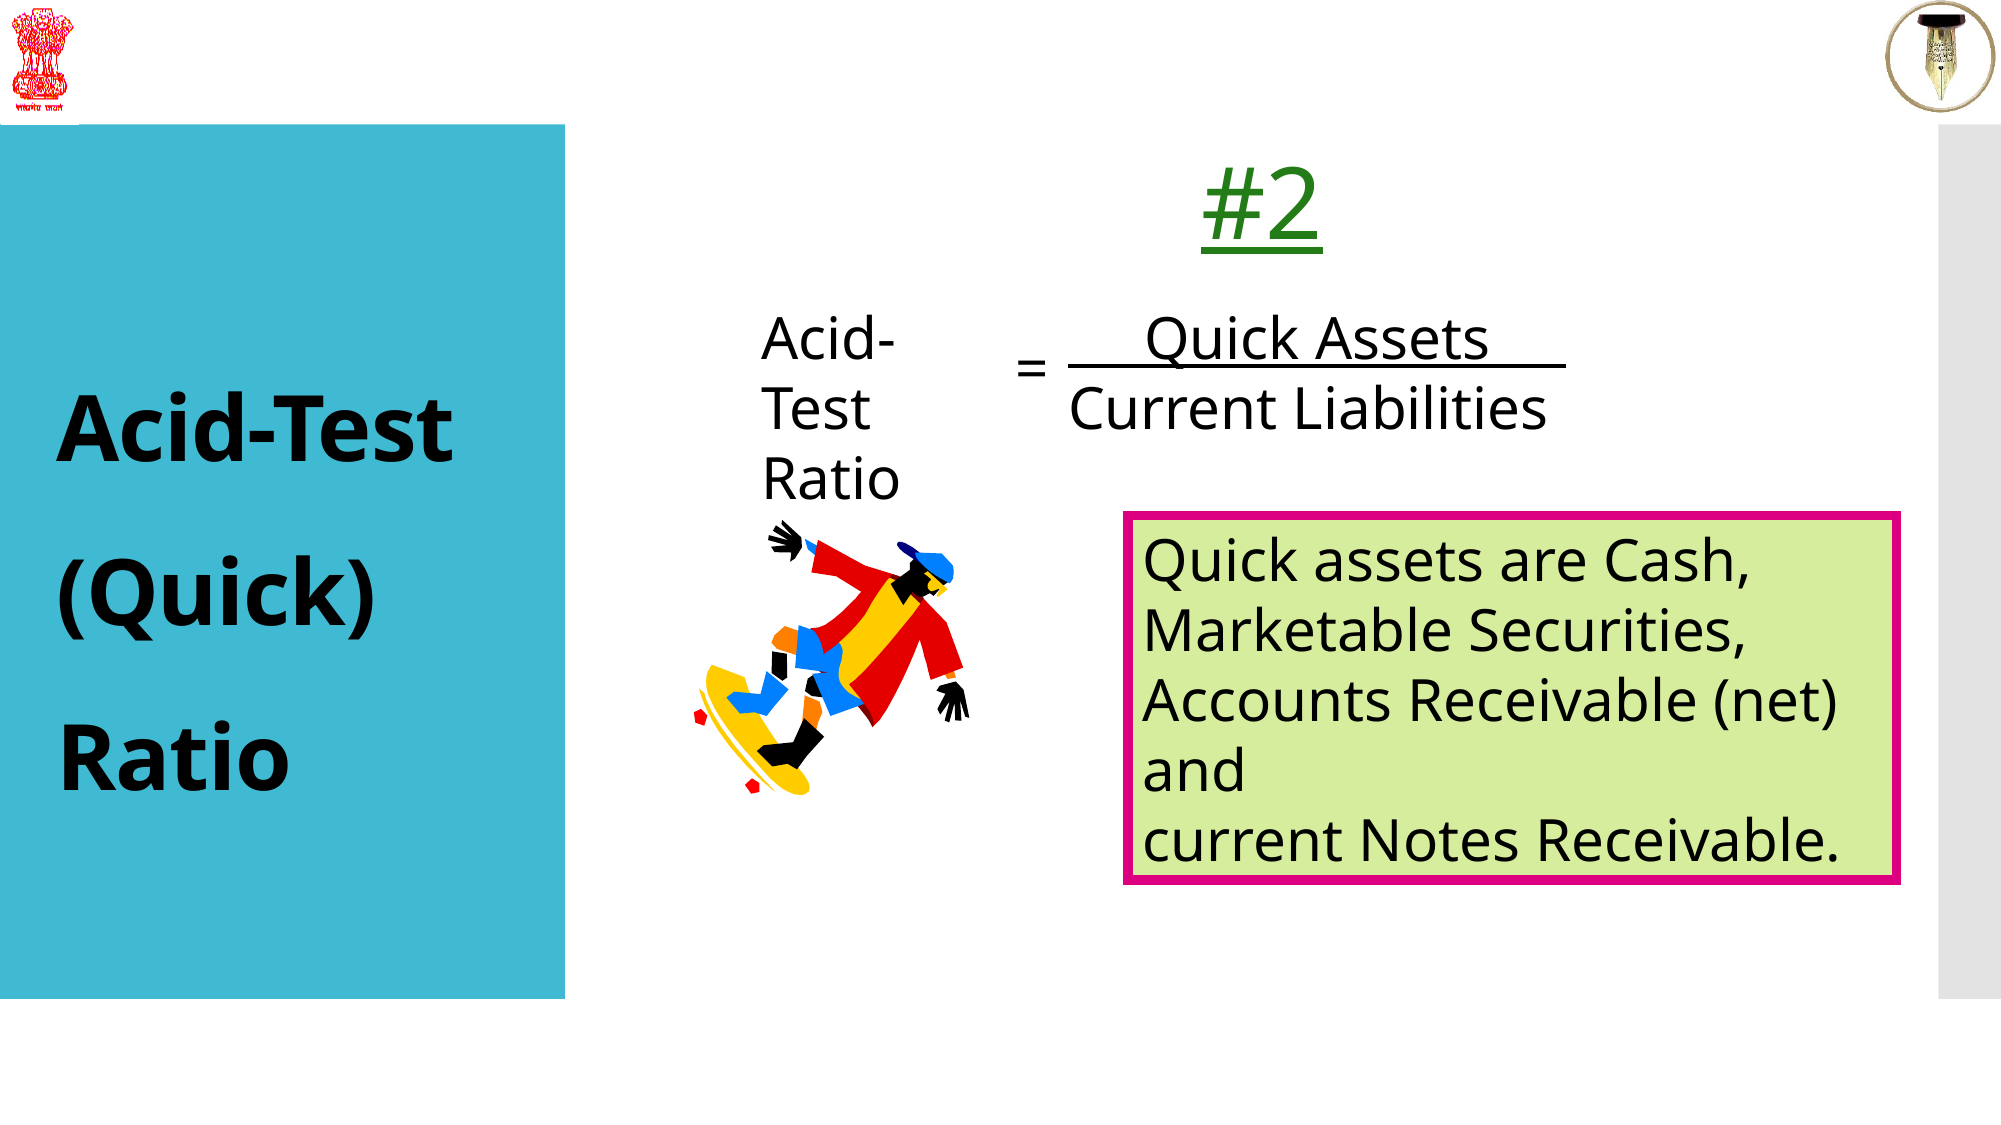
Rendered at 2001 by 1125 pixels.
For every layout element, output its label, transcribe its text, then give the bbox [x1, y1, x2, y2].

list #2 [590, 138, 1934, 276]
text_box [746, 293, 1551, 451]
title Acid-Test (Quick) Ratio [41, 184, 525, 940]
picture [1884, 0, 1996, 113]
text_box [711, 520, 977, 824]
text_box Quick assets are Cash, Marketable Securities, Accounts Receivable (net) and current Notes Receivable. [1128, 515, 1897, 880]
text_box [0, 0, 79, 125]
